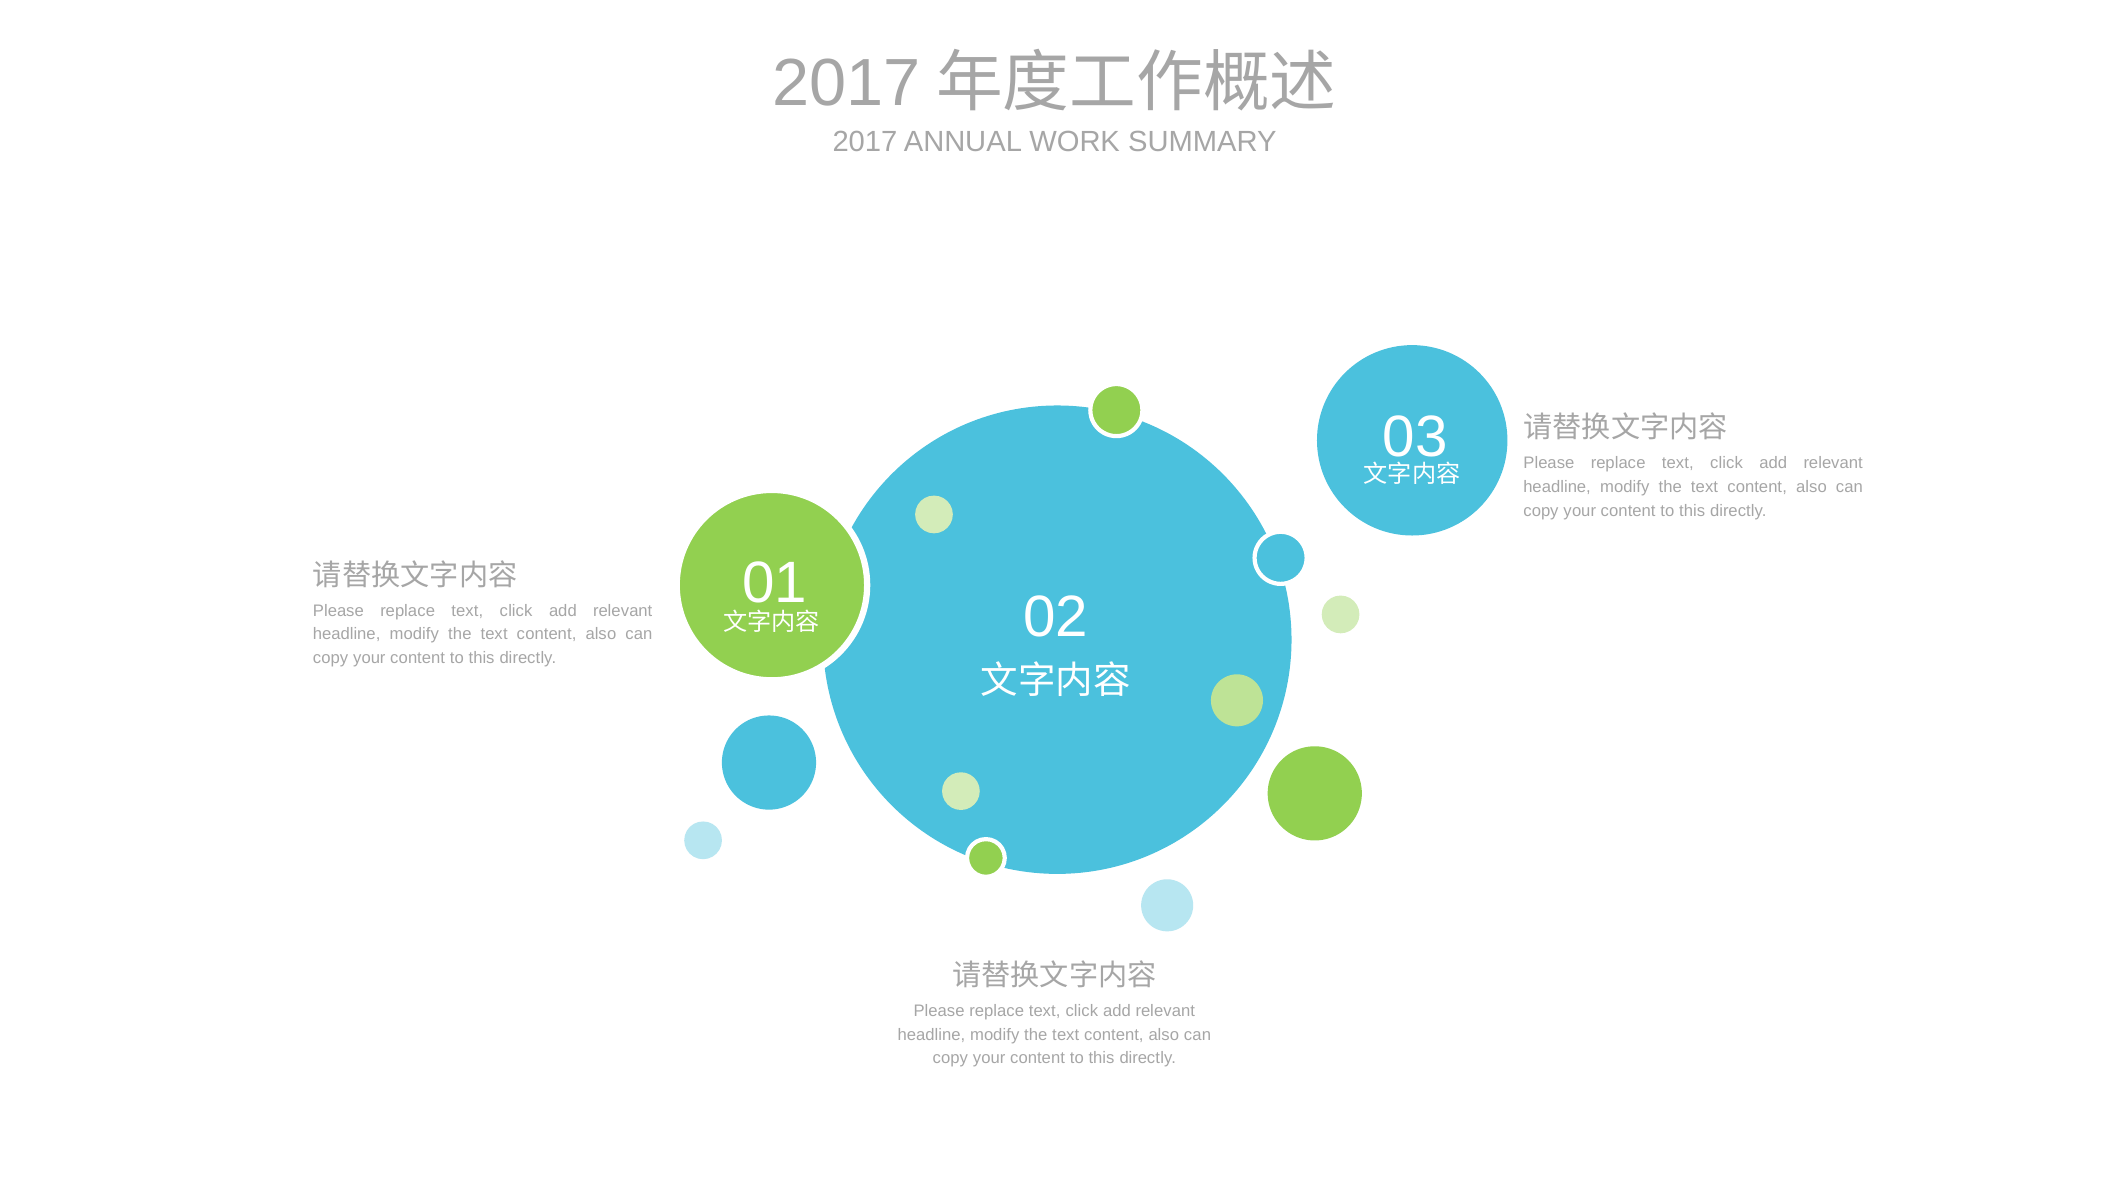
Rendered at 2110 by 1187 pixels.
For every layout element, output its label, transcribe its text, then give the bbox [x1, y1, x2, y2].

text_box 2017 ANNUAL WORK SUMMARY [824, 122, 1285, 158]
text_box 2017年度工作概述 [730, 38, 1379, 119]
text_box Please replace text, click add relevant headline, modify the text content, also can copy your content to this directly. [312, 595, 653, 668]
text_box Please replace text, click add relevant headline, modify the text content, also can copy your content to this directly. [884, 995, 1225, 1068]
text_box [676, 345, 1508, 932]
text_box 请替换文字内容 [925, 949, 1184, 992]
text_box 请替换文字内容 [1523, 401, 1781, 444]
text_box 请替换文字内容 [312, 549, 571, 592]
text_box Please replace text, click add relevant headline, modify the text content, also can copy your content to this directly. [1523, 447, 1864, 520]
